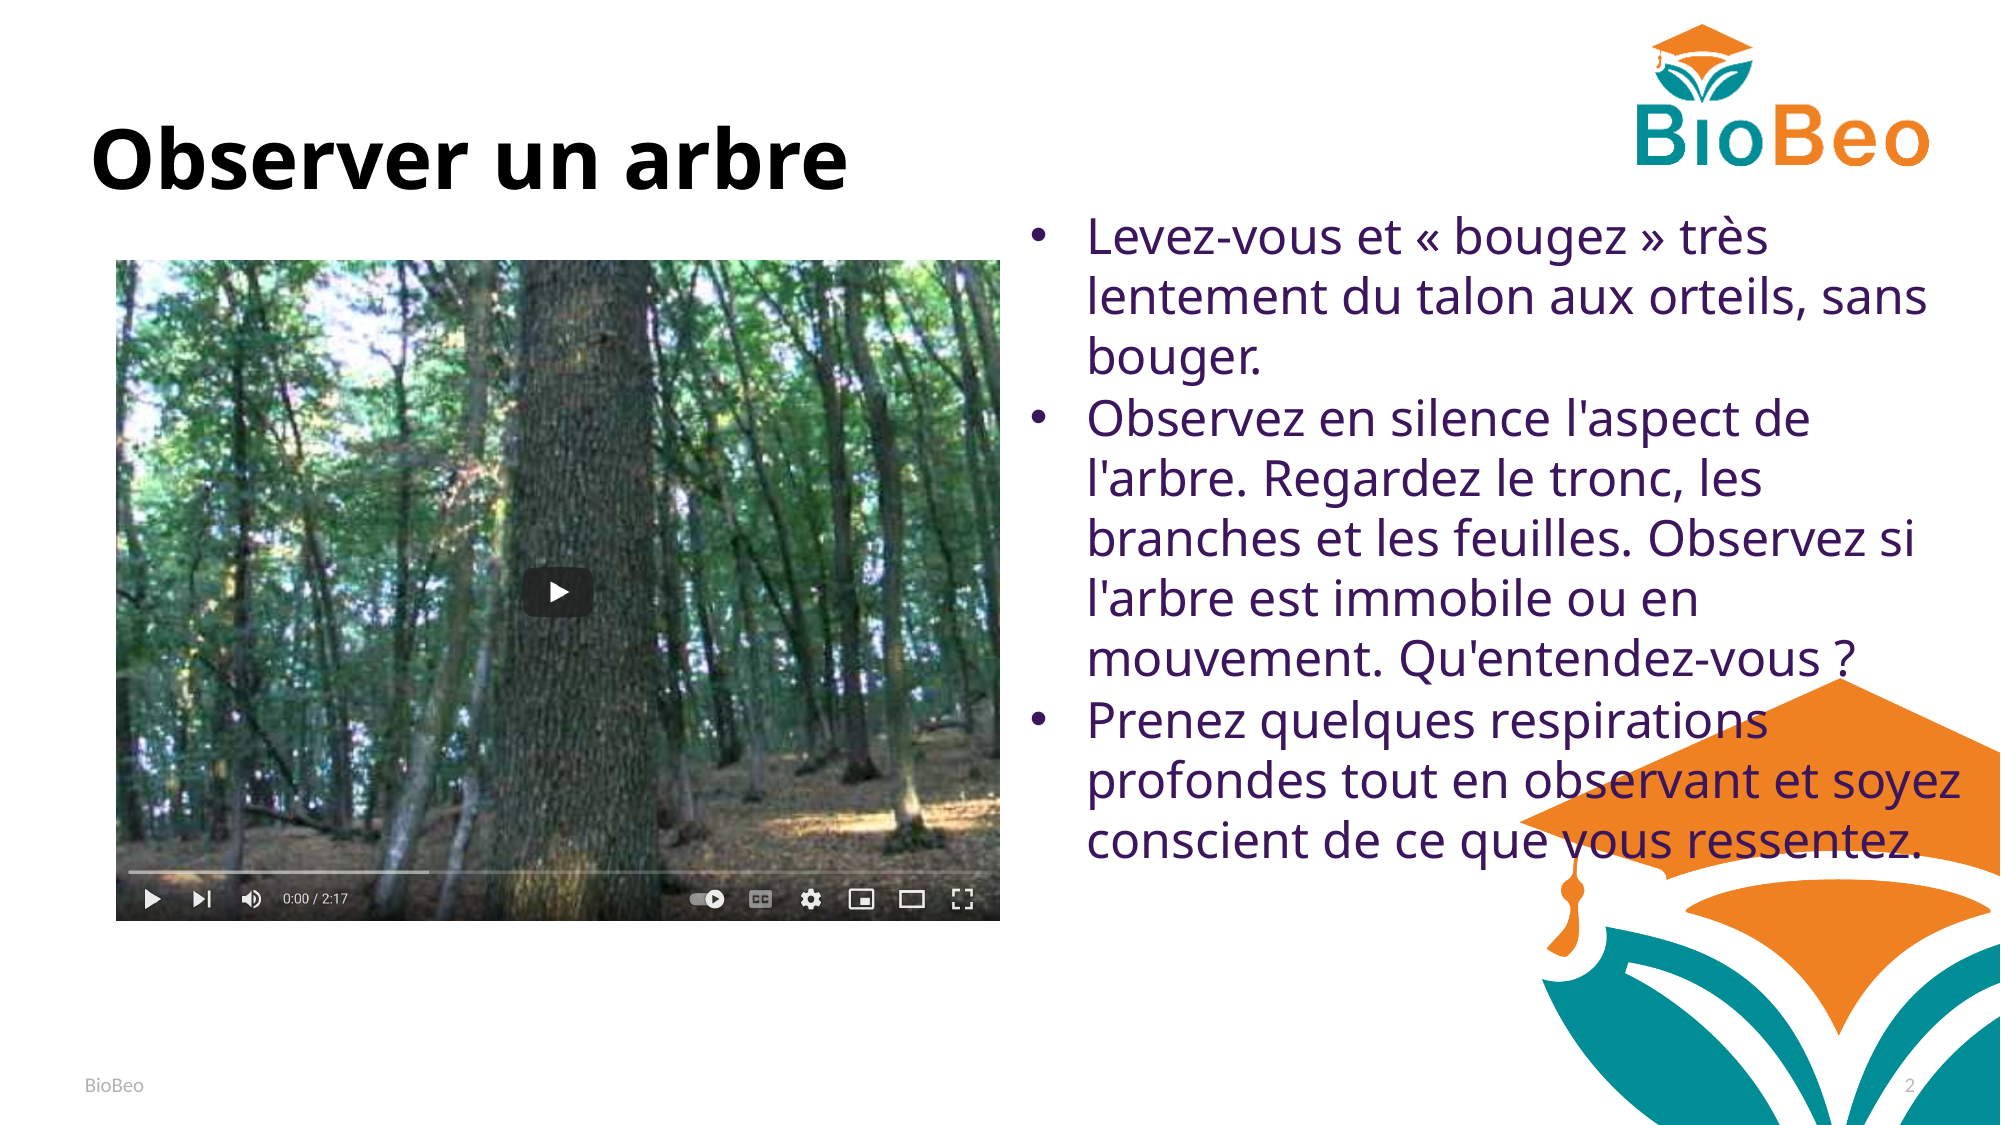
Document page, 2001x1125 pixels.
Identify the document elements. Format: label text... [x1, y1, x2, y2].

picture [1635, 22, 1931, 88]
picture [1478, 618, 2000, 1125]
subtitle Levez-vous et « bougez » très lentement du talon aux orteils, sans bouger. Observez en silence l'aspect de l'arbre. Regardez le tronc, les branches et les feuilles. Observez si l'arbre est immobile ou en mouvement. Qu'entendez-vous ? Prenez quelques respirations profondes tout en observant et soyez conscient de ce que vous ressentez. [999, 196, 1979, 984]
slide_number 2 [1818, 1065, 1931, 1103]
footer BioBeo [69, 1065, 1805, 1103]
title Observer un arbre [74, 88, 1935, 237]
picture [115, 260, 1001, 921]
